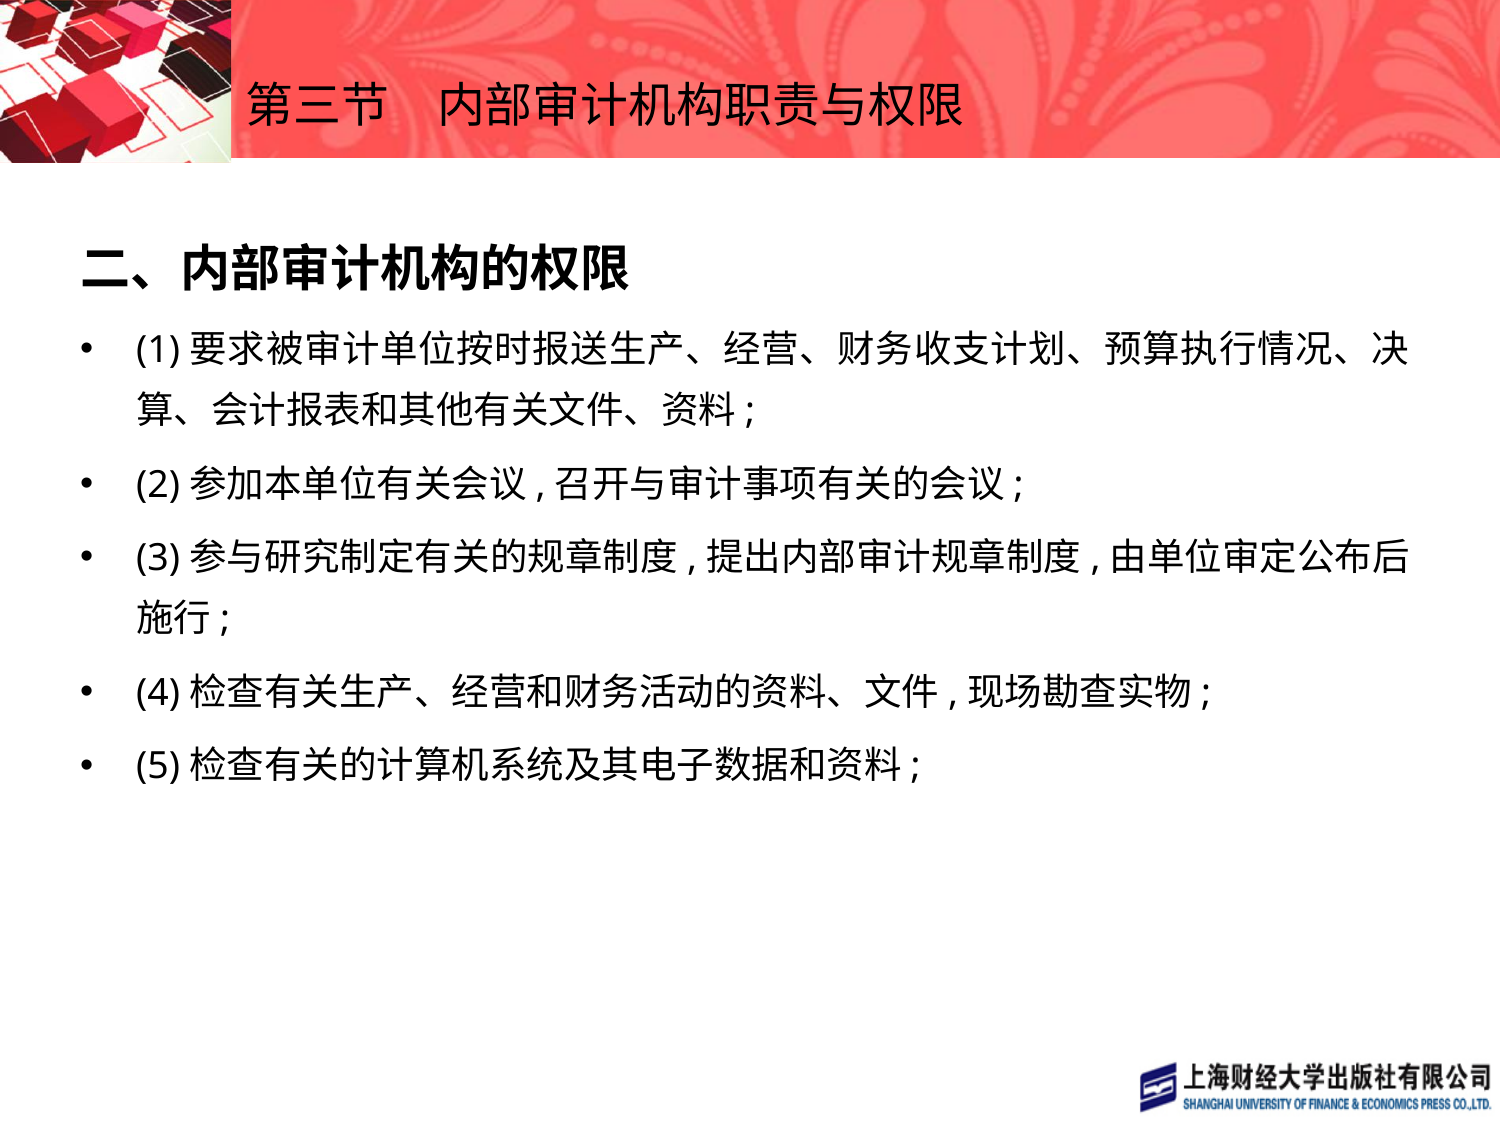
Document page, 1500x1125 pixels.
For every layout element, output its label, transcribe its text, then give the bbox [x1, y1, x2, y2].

picture [1139, 1058, 1495, 1118]
list 二、内部审计机构的权限 (1)要求被审计单位按时报送生产、经营、财务收支计划、预算执行情况、决算、会计报表和其他有关文件、资料; (2)参加本单位有关会议,召开与审计事项有关的会议; (3)参与研究制定有关的规章制度,提出内部审计规章制度,由单位审定公布后施行; (4)检查有关生产、经营和财务活动的资料、文件,现场勘查实物; (5)检查有关的计算机系统及其电子数据和资料; [64, 208, 1425, 1047]
title 第三节 内部审计机构职责与权限 [230, 45, 1461, 161]
